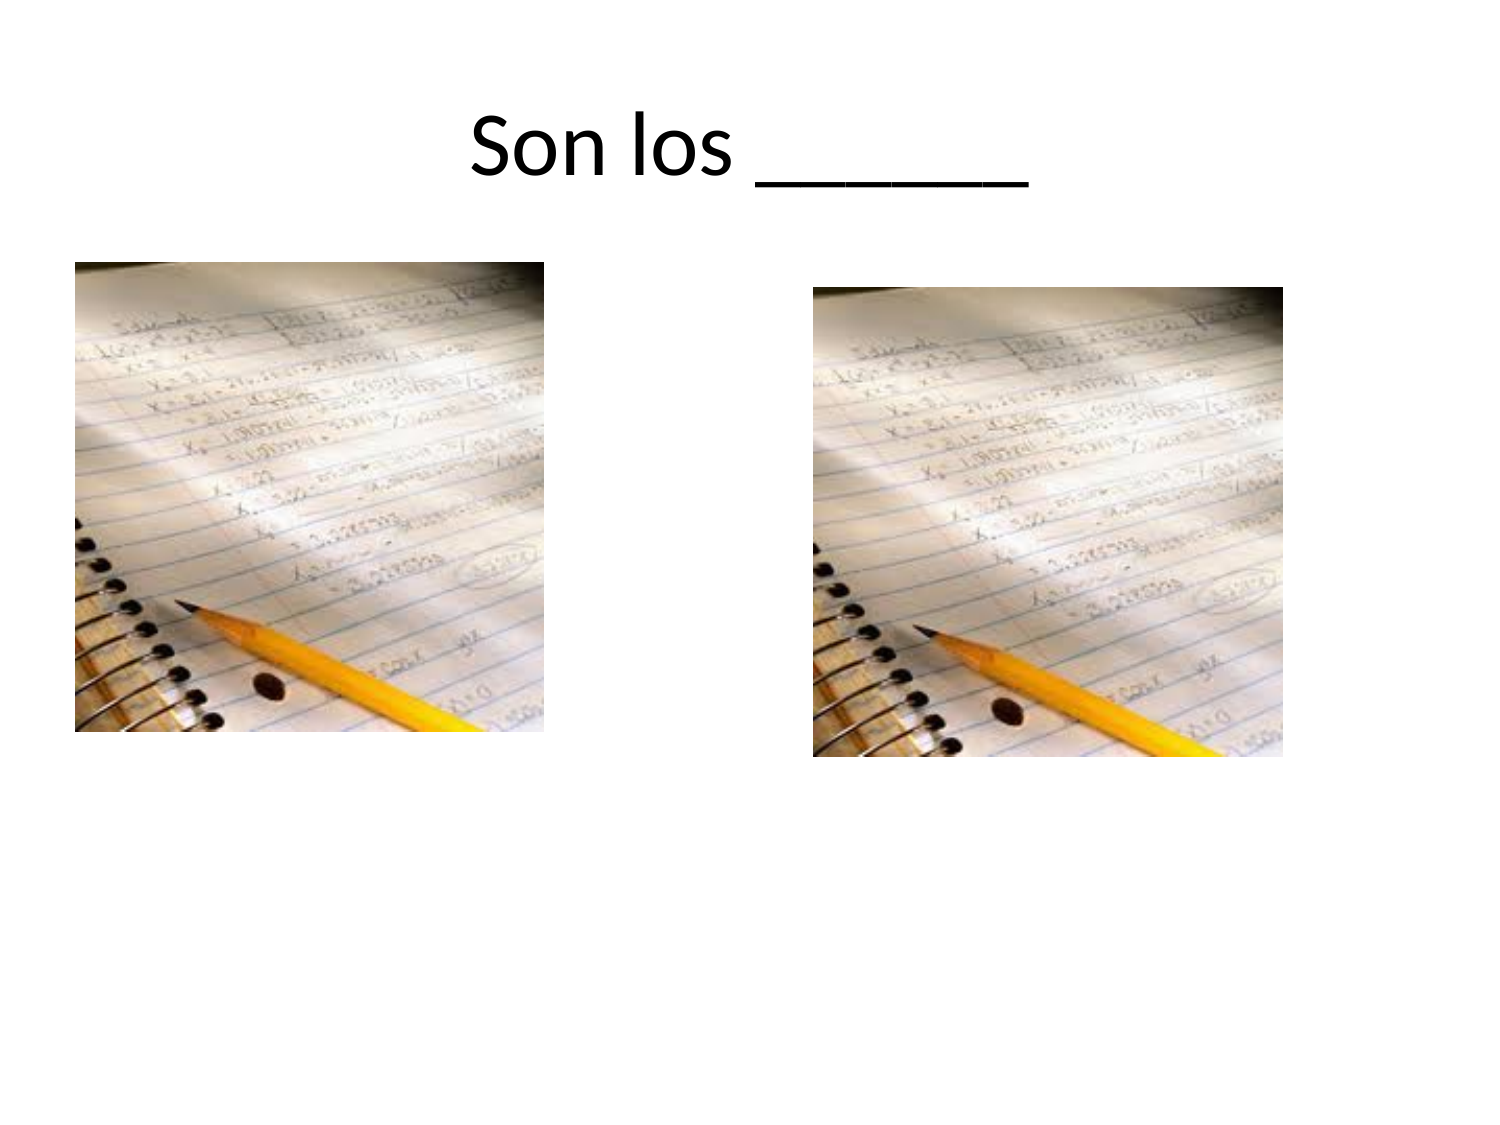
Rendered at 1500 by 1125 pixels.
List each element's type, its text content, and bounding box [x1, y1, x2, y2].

picture [813, 287, 1283, 757]
picture [74, 262, 544, 732]
title Son los ______ [75, 45, 1425, 233]
